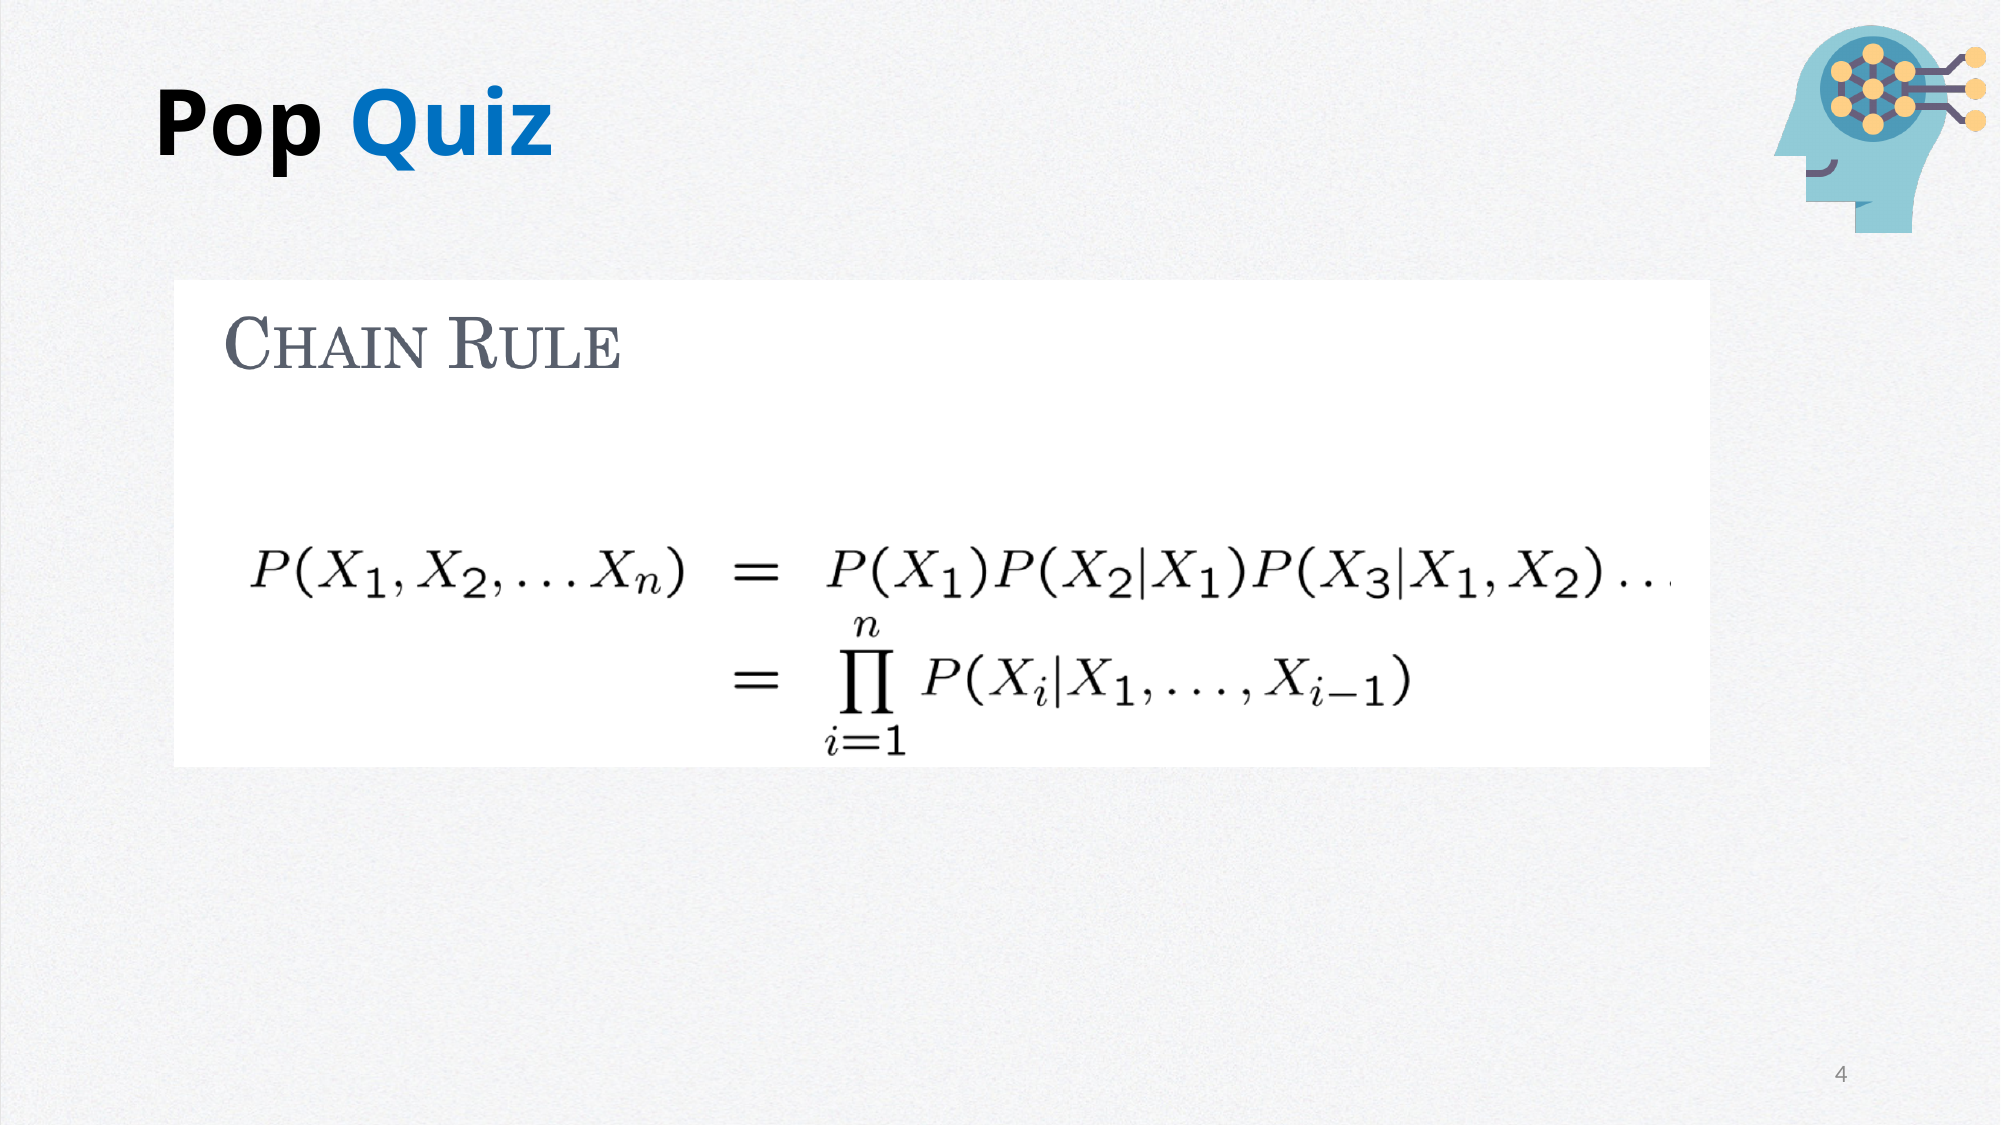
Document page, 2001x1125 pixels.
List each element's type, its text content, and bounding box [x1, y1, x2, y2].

title Pop Quiz [137, 17, 1767, 235]
picture [0, 0, 2001, 1125]
slide_number 3 [1412, 1042, 1863, 1103]
